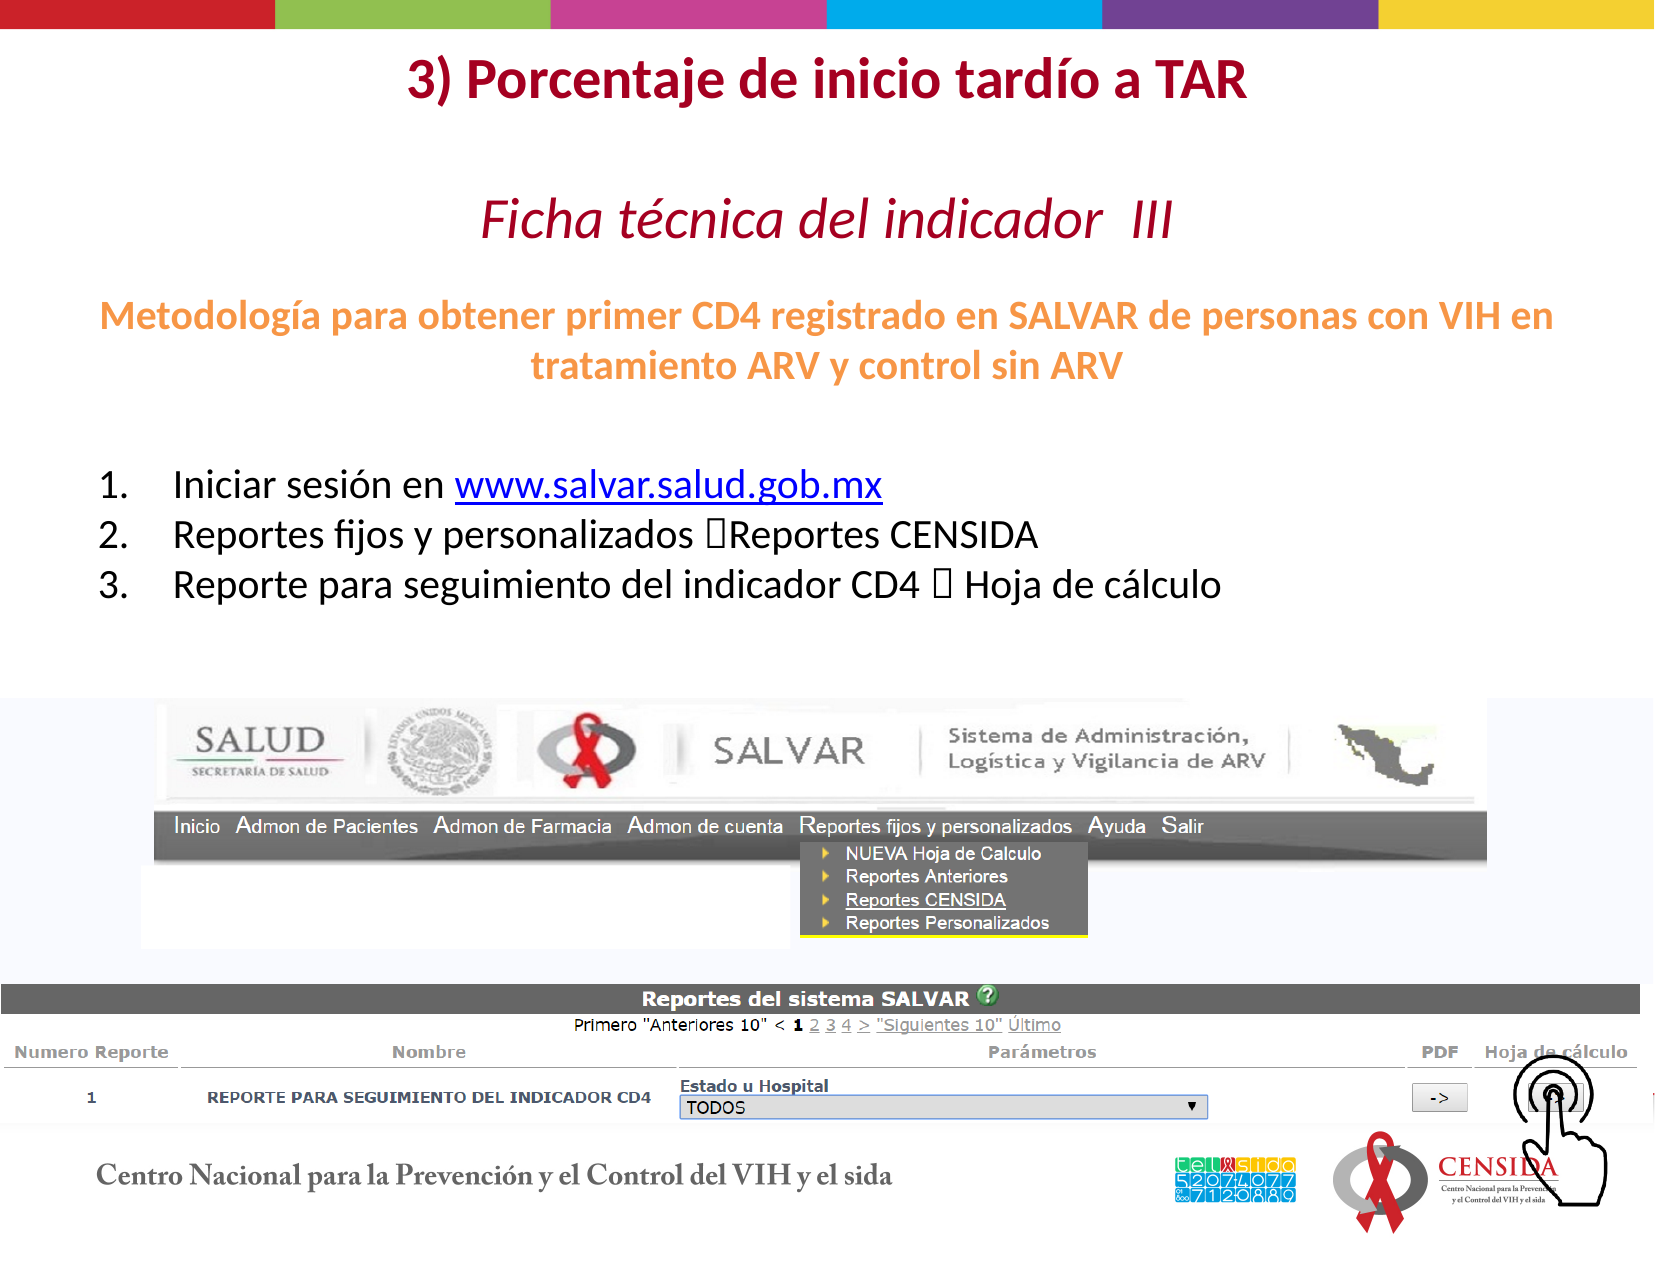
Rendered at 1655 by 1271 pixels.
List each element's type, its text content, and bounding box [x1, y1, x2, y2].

text_box Iniciar sesión en www.salvar.salud.gob.mx Reportes fijos y personalizados Reportes CENSIDA Reporte para seguimiento del indicador CD4  Hoja de cálculo [83, 449, 1655, 665]
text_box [0, 697, 1654, 1124]
picture [0, 0, 1655, 32]
text_box Metodología para obtener primer CD4 registrado en SALVAR de personas con VIH en tratamiento ARV y control sin ARV [26, 258, 1629, 418]
text_box 3) Porcentaje de inicio tardío a TAR Ficha técnica del indicador III [0, 32, 1655, 207]
picture [0, 207, 1655, 1271]
